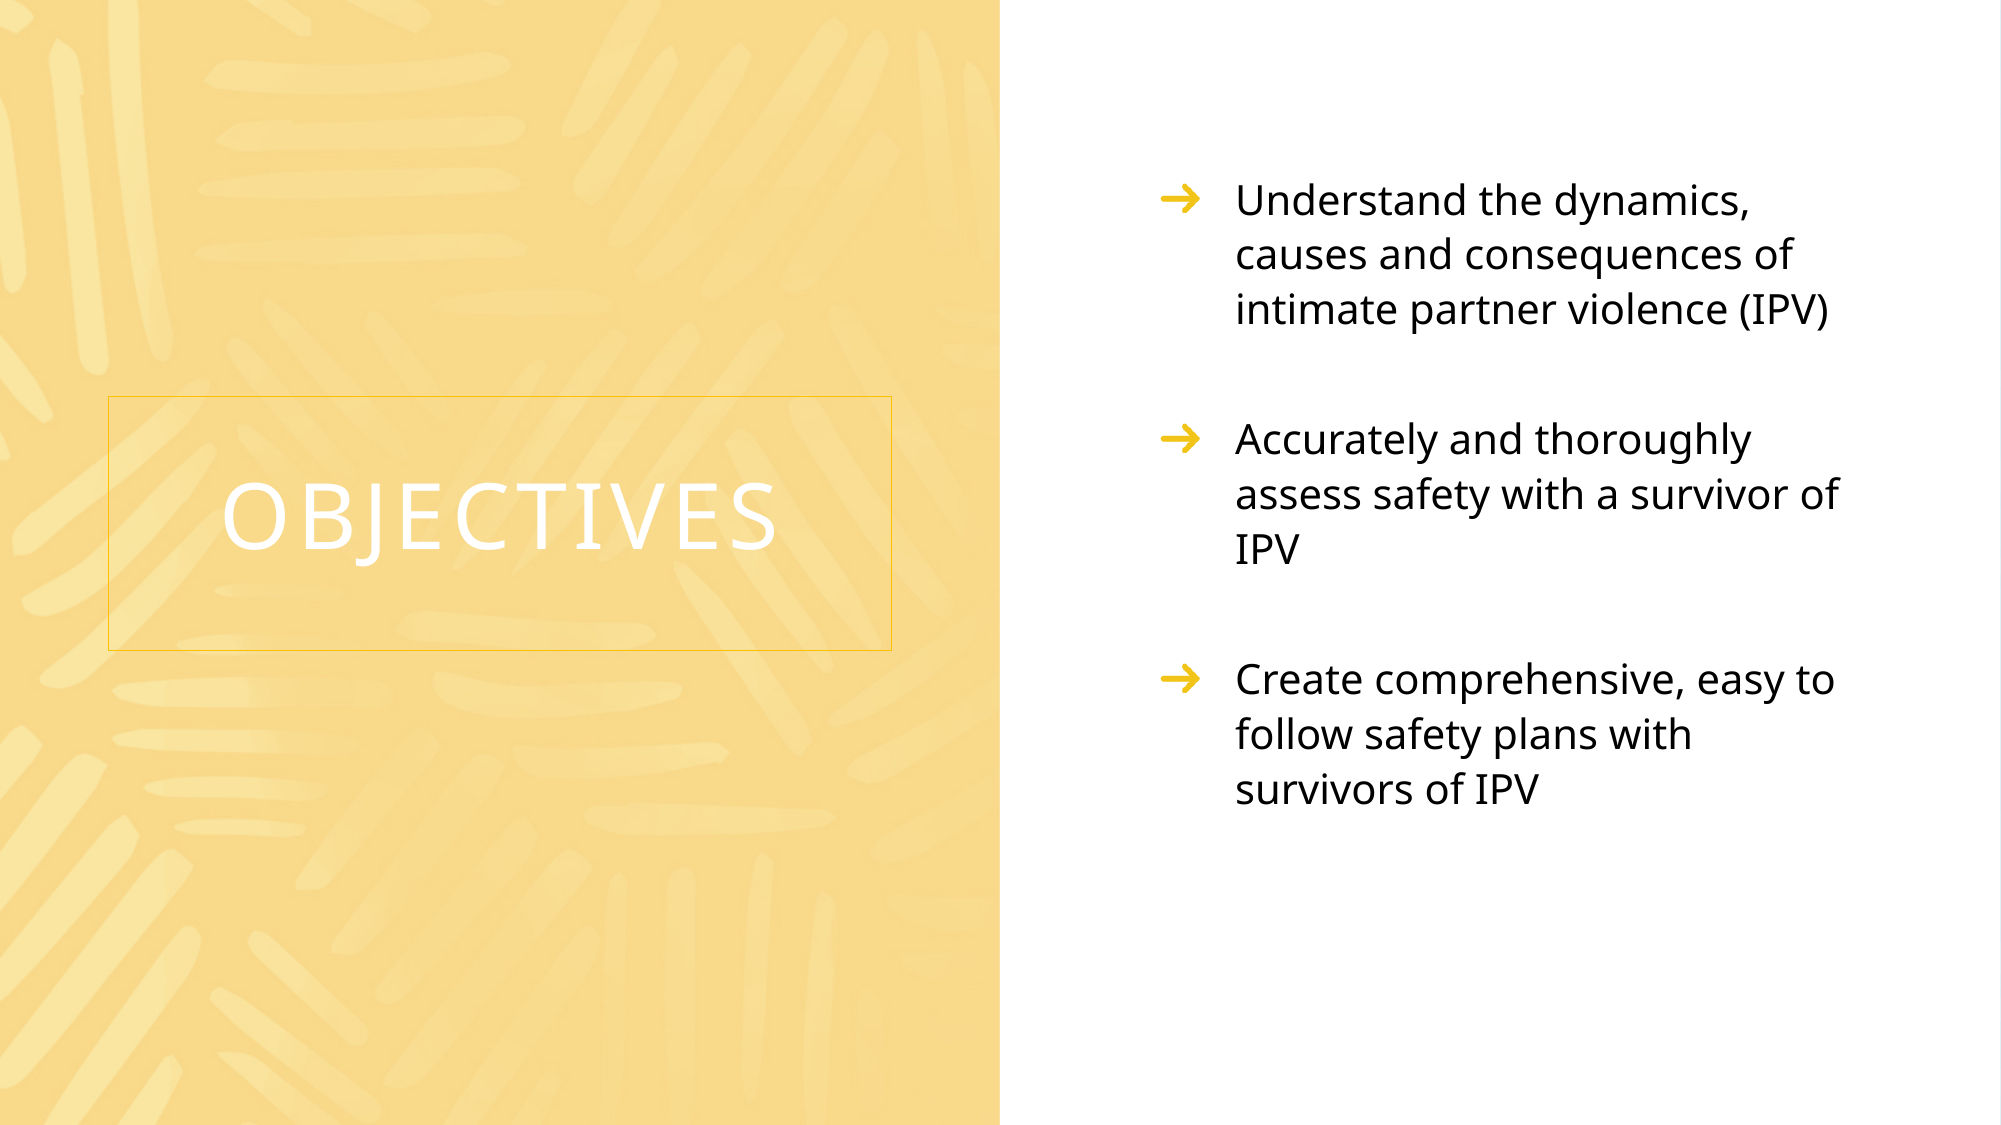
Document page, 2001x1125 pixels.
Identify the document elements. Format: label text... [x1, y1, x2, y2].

list Understand the dynamics, causes and consequences of intimate partner violence (IPV) Accurately and thoroughly assess safety with a survivor of IPV Create comprehensive, easy to follow safety plans with survivors of IPV [1152, 140, 1888, 971]
picture [0, 0, 2001, 1125]
title objectives [108, 396, 892, 651]
